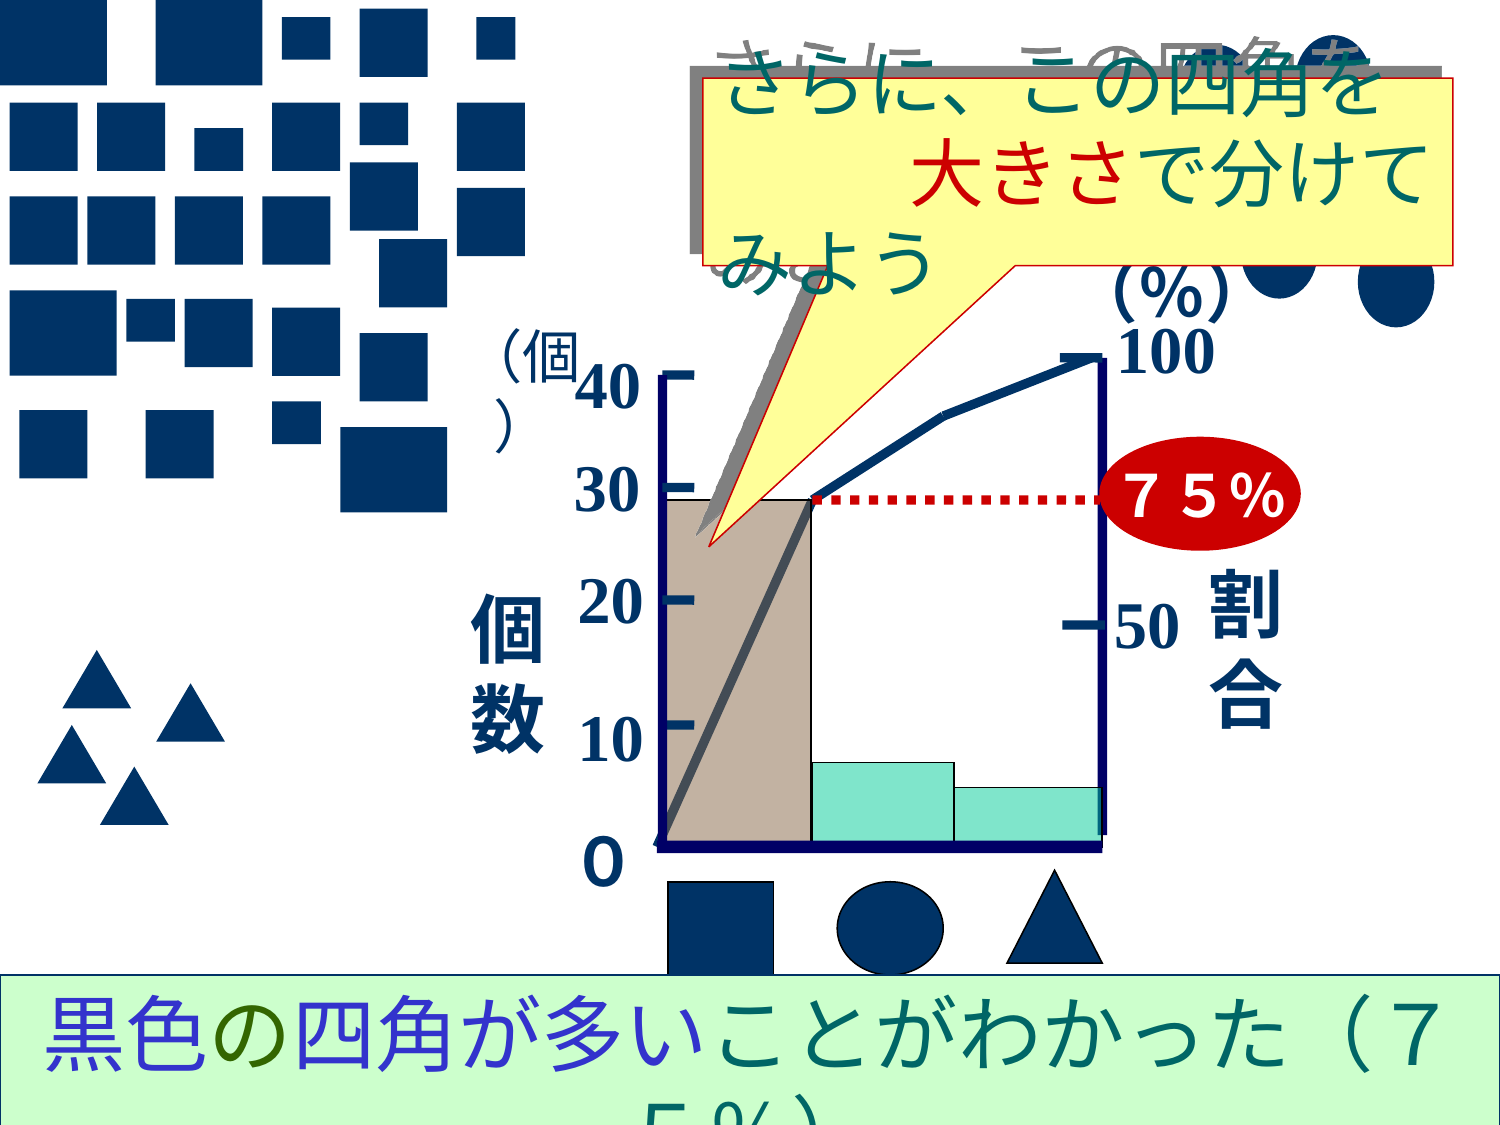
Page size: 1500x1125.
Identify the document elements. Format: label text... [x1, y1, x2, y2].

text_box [699, 357, 1092, 498]
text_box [0, 0, 1451, 826]
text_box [812, 437, 1301, 551]
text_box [449, 334, 695, 908]
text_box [699, 499, 1103, 845]
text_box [656, 846, 1138, 1073]
text_box 黒色の四角が多いことがわかった（７５％） [0, 974, 1500, 1125]
